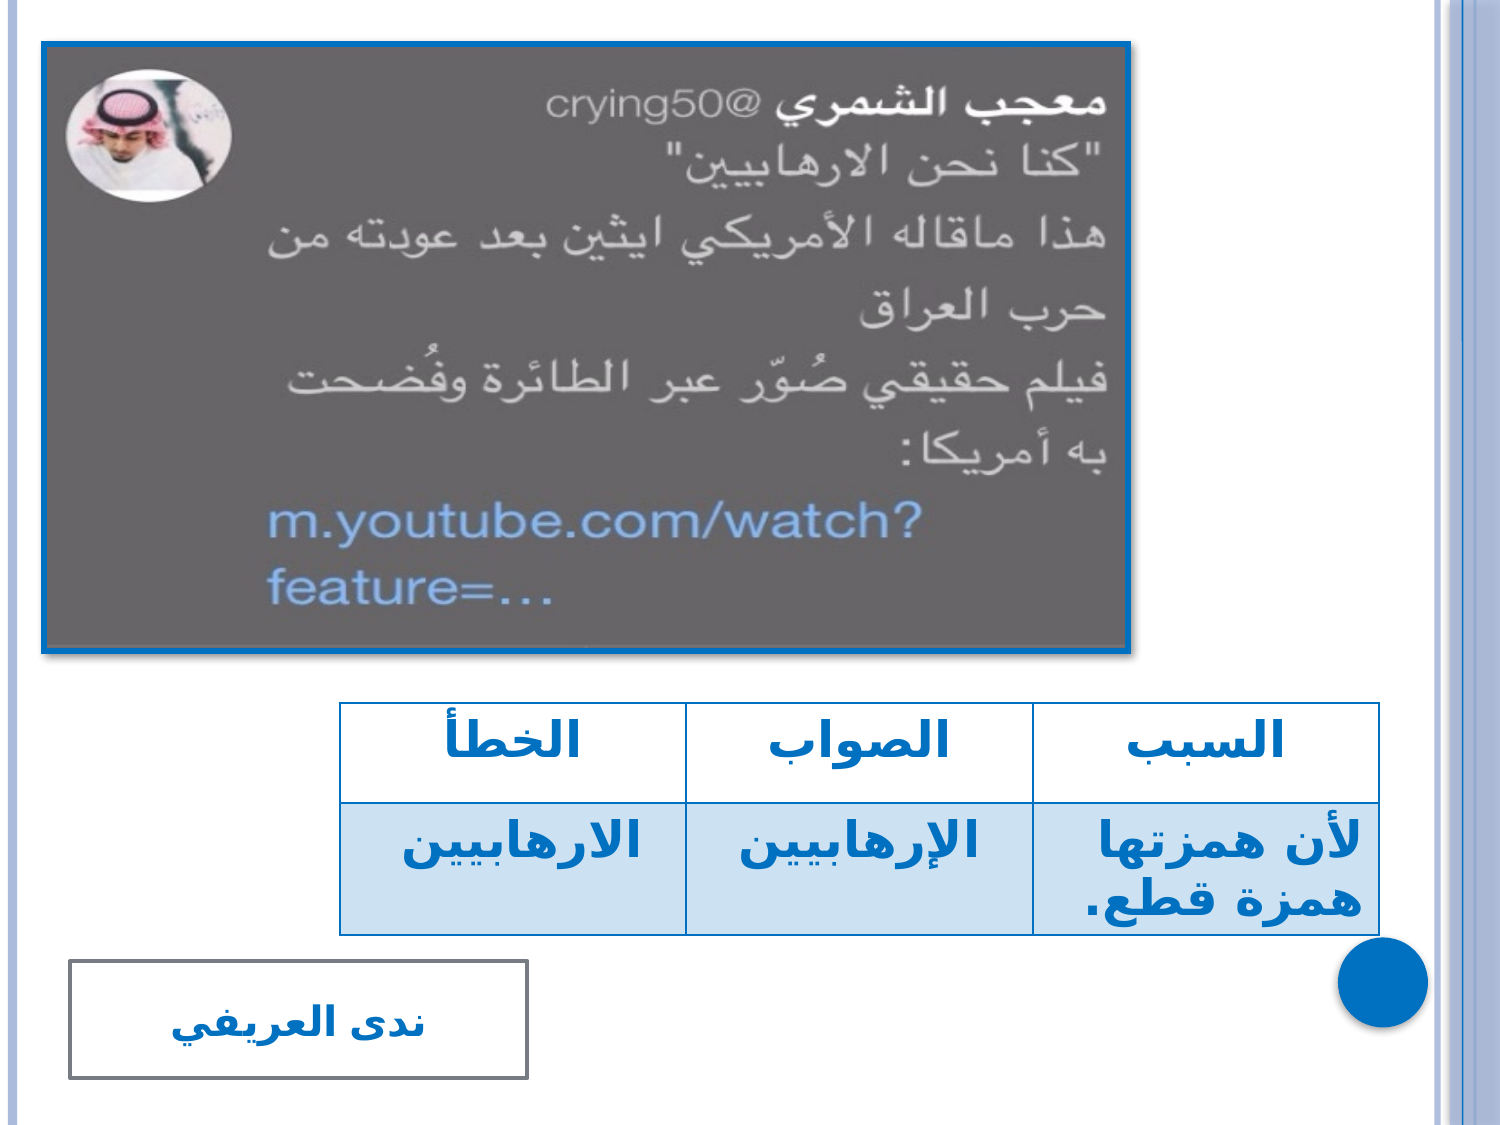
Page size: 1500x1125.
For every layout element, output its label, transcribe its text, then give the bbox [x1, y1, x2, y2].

table_header الخطأ [341, 704, 685, 802]
table_cell لأن همزتها همزة قطع. [1034, 804, 1378, 934]
table_header الصواب [687, 704, 1032, 802]
text_box ندى العريفي [68, 959, 529, 1080]
table_cell الإرهابيين [687, 804, 1032, 934]
table_header السبب [1034, 704, 1378, 802]
table_cell الارهابيين [341, 804, 685, 934]
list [46, 46, 1126, 649]
